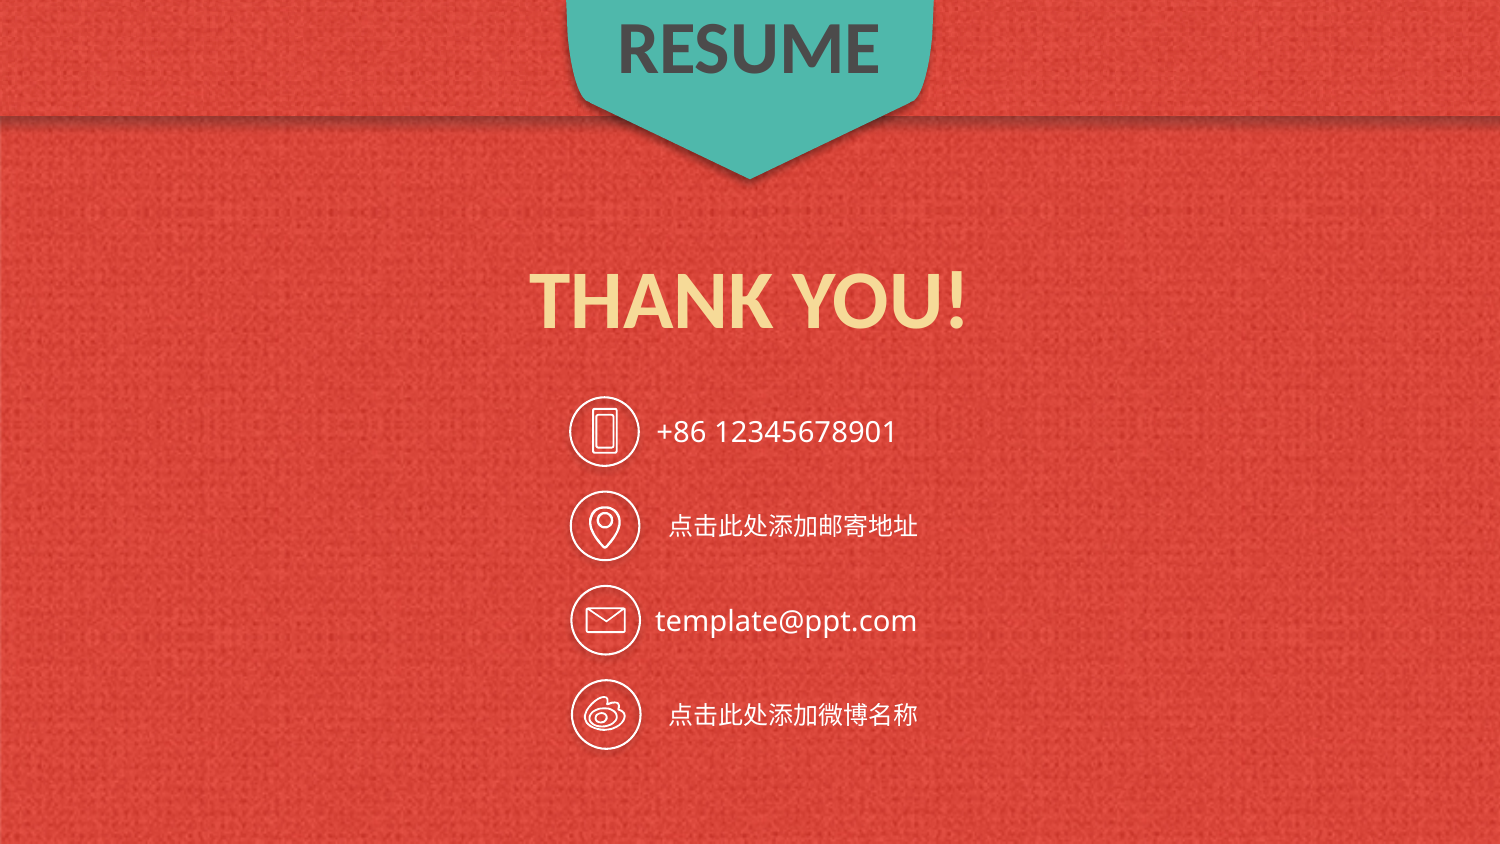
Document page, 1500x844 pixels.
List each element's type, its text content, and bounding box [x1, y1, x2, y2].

picture [0, 0, 1500, 844]
text_box [571, 679, 642, 750]
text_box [565, 0, 934, 180]
text_box 点击此处添加邮寄地址 [653, 503, 934, 548]
text_box [569, 396, 640, 467]
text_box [588, 506, 621, 549]
text_box +86 12345678901 [641, 406, 914, 456]
text_box [585, 607, 626, 634]
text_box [583, 695, 626, 732]
text_box [570, 585, 640, 656]
text_box 点击此处添加微博名称 [653, 691, 934, 737]
text_box [570, 490, 641, 561]
text_box template@ppt.com [640, 594, 933, 645]
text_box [591, 407, 618, 454]
text_box THANK YOU! [365, 249, 1135, 354]
